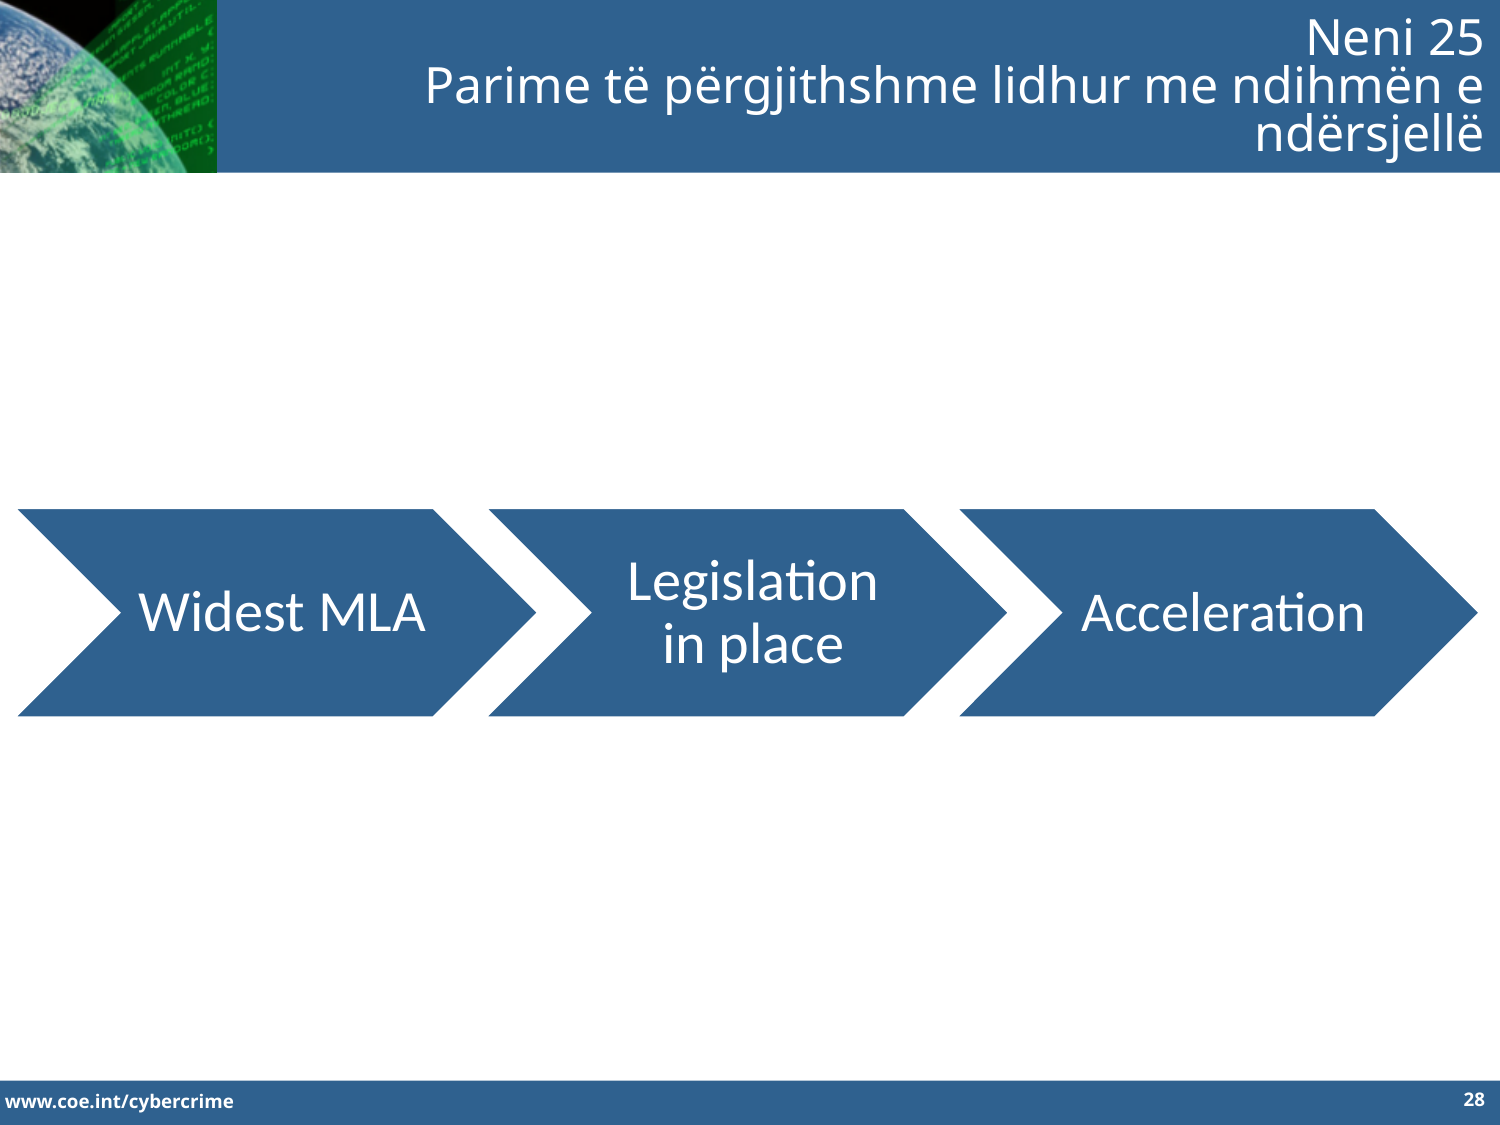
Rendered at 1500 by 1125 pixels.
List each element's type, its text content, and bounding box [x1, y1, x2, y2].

text_box Neni 25 Parime të përgjithshme lidhur me ndihmën e ndërsjellë [252, 13, 1500, 166]
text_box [14, 162, 1480, 1064]
picture [0, 1, 217, 173]
slide_number 28 [1149, 1079, 1500, 1125]
